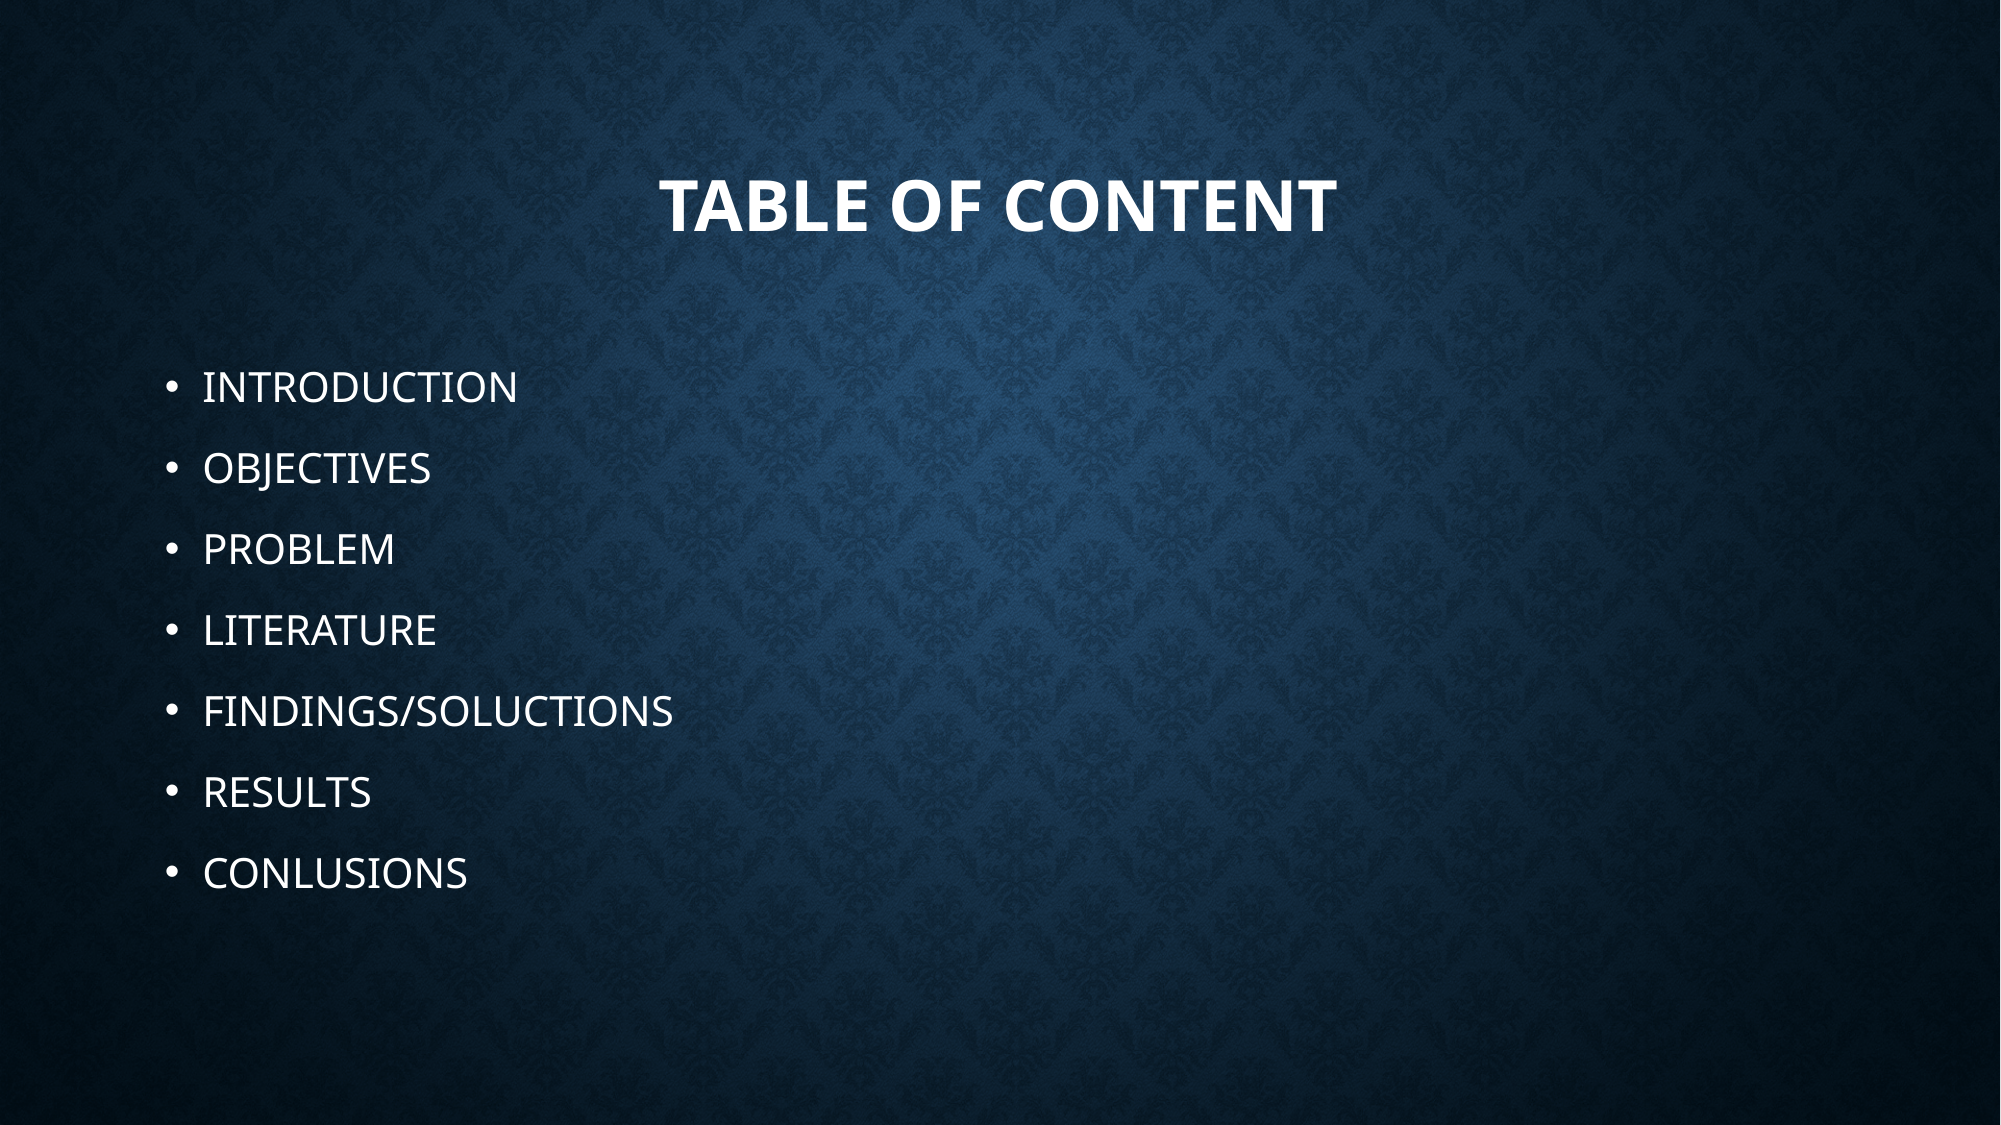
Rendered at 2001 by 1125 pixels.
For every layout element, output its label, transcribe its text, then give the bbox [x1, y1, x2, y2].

title TABLE OF CONTENT [149, 99, 1849, 318]
list INTRODUCTION OBJECTIVES PROBLEM LITERATURE FINDINGS/SOLUCTIONS RESULTS CONLUSIONS [149, 343, 1849, 950]
